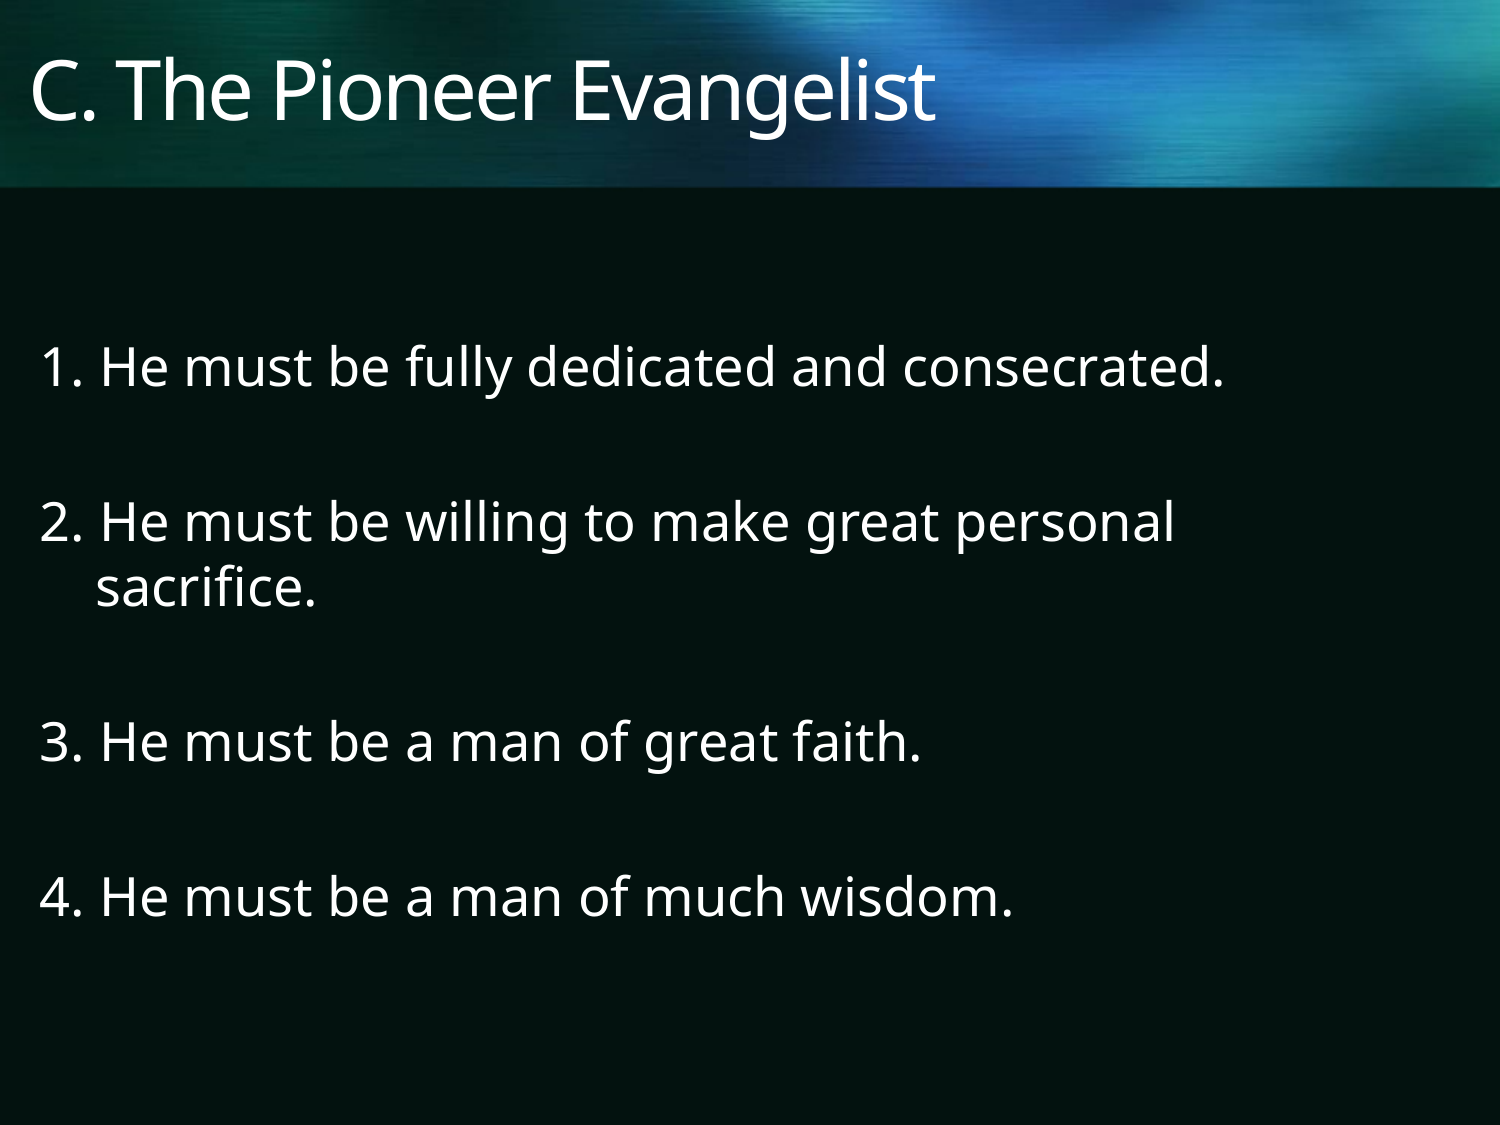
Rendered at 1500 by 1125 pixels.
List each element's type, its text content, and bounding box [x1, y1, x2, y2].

title C. The Pioneer Evangelist [28, 12, 1375, 175]
text_box 1. He must be fully dedicated and consecrated. 2. He must be willing to make great personal sacrifice. 3. He must be a man of great faith. 4. He must be a man of much wisdom. [24, 324, 1500, 935]
picture [0, 0, 1500, 1125]
